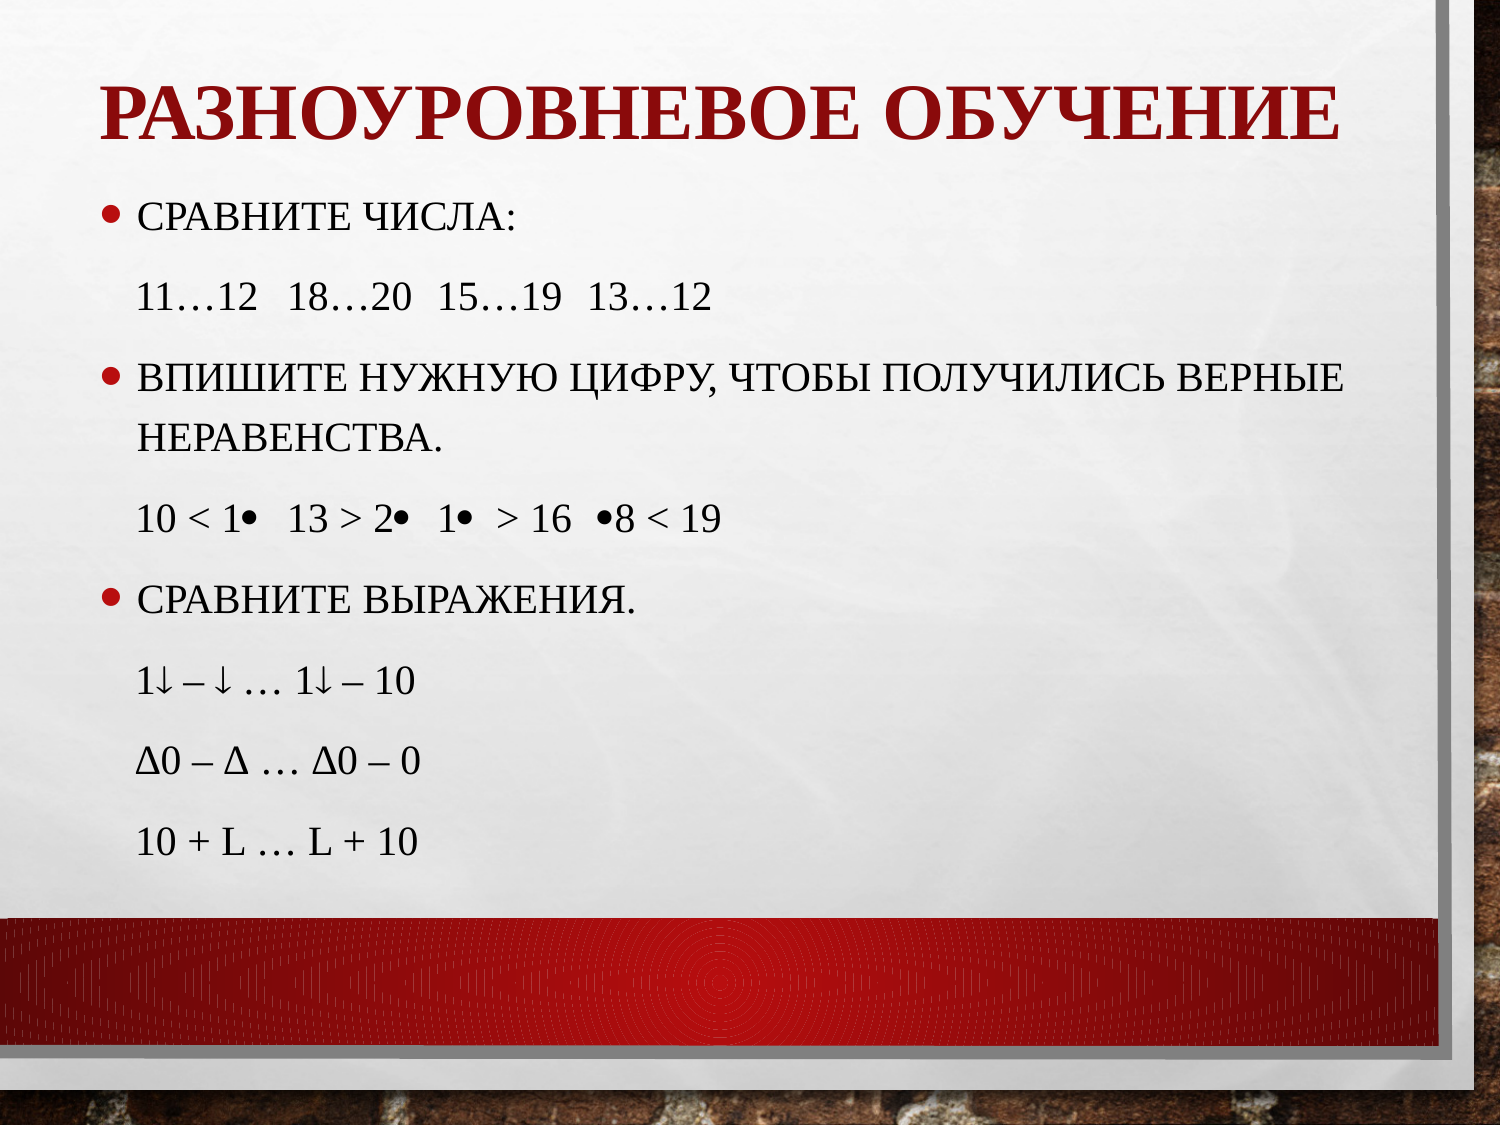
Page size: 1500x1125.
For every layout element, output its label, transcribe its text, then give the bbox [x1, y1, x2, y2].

list Сравните числа: 11…12 18…20 15…19 13…12 Впишите нужную цифру, чтобы получились верные неравенства. 10 < 1 13 > 2 1 > 16 8 < 19 Сравните выражения. 1 –  … 1 – 10 ∆0 – ∆ … ∆0 – 0 10 + L … L + 10 [84, 160, 1364, 882]
title Разноуровневое обучение [84, 19, 1364, 160]
picture [0, 0, 1500, 1125]
